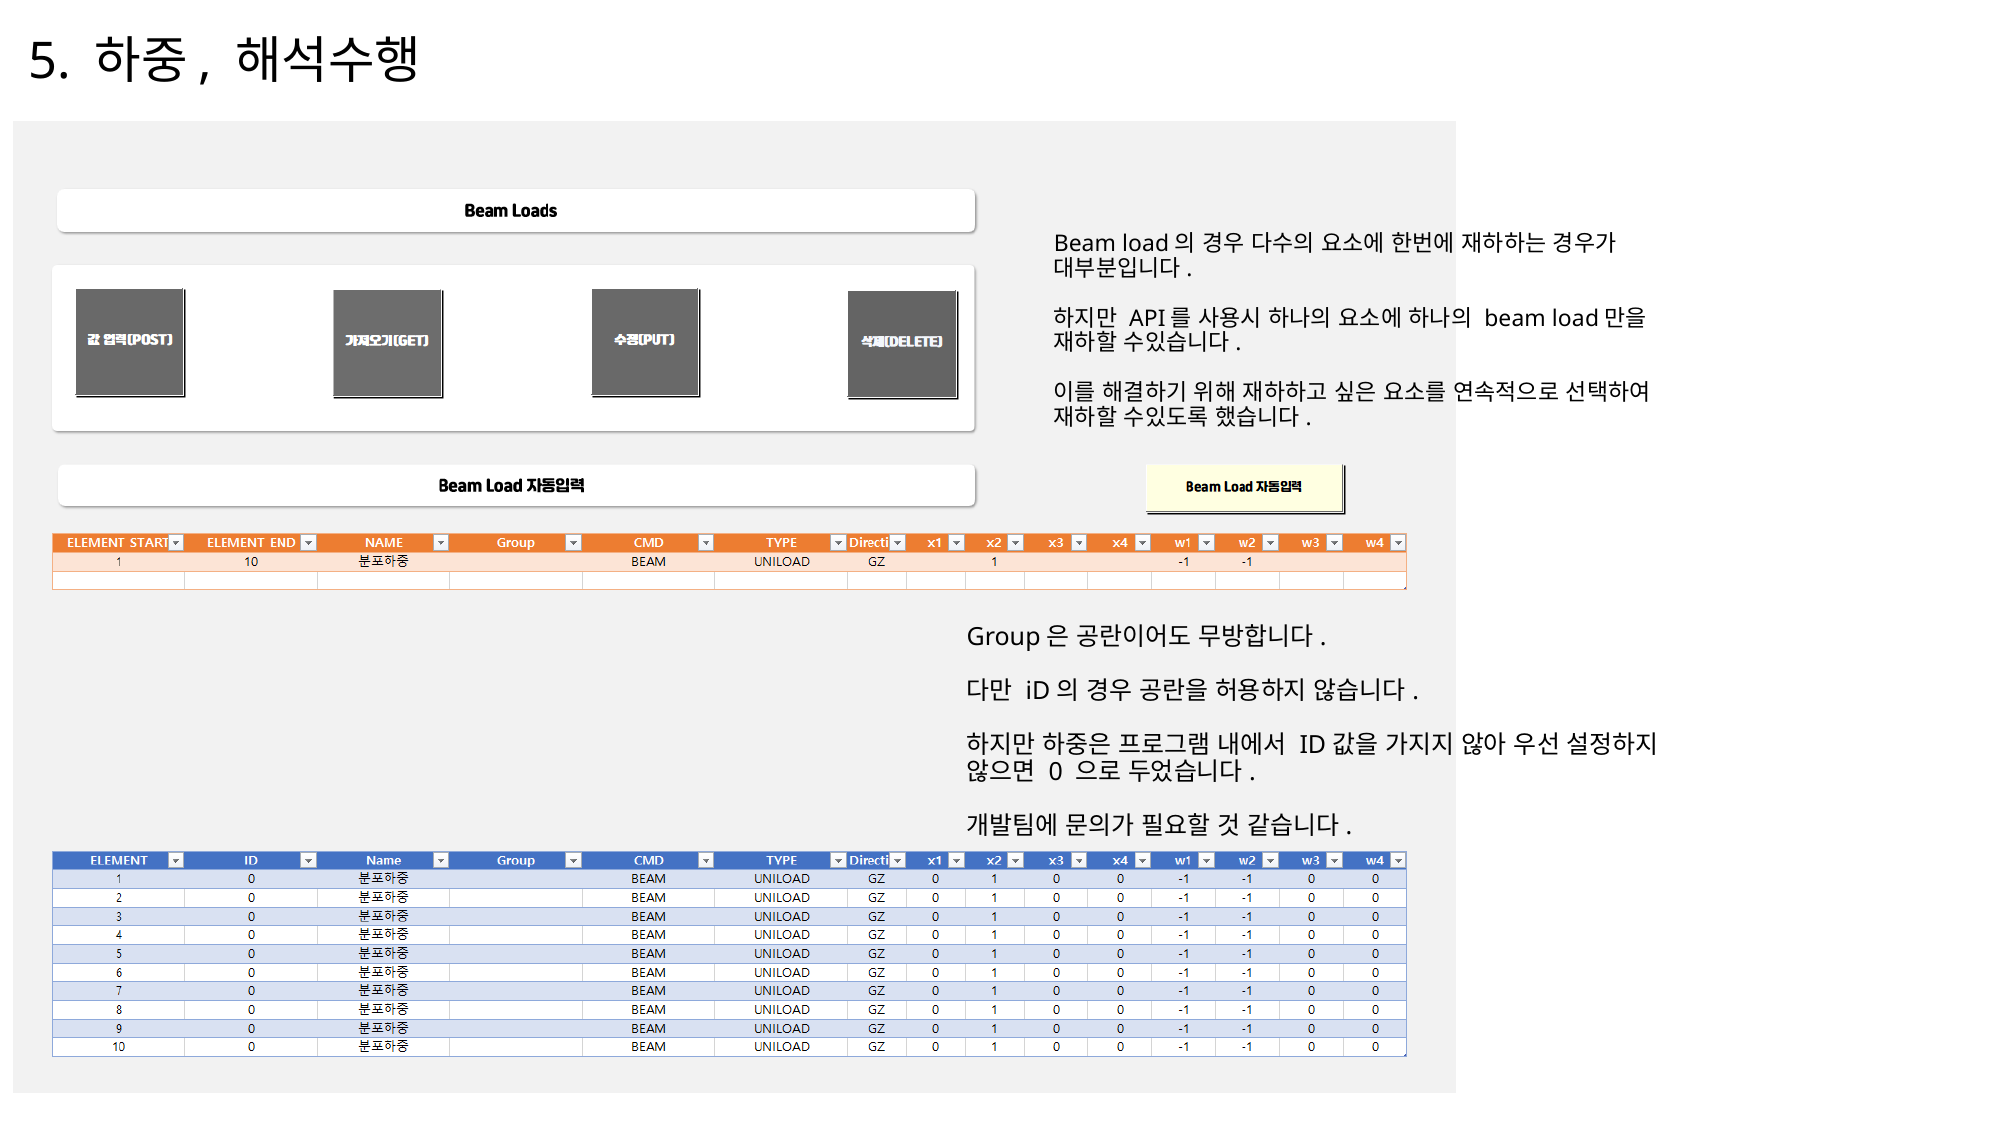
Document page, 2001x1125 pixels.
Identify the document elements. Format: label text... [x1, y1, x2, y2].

picture [13, 121, 1456, 1093]
text_box 5. 하중, 해석수행 [13, 1, 447, 121]
text_box Group은 공란이어도 무방합니다. 다만 iD의 경우 공란을 허용하지 않습니다. 하지만 하중은 프로그램 내에서 ID값을 가지지 않아 우선 설정하지 않으면 0 으로 두었습니다. 개발팀에 문의가 필요할 것 같습니다. [1456, 606, 1741, 857]
text_box Beam load의 경우 다수의 요소에 한번에 재하하는 경우가 대부분입니다. 하지만 API를 사용시 하나의 요소에 하나의 beam load만을 재하할 수있습니다. 이를 해결하기 위해 재하하고 싶은 요소를 연속적으로 선택하여 재하할 수있도록 했습니다. [1456, 224, 1691, 438]
